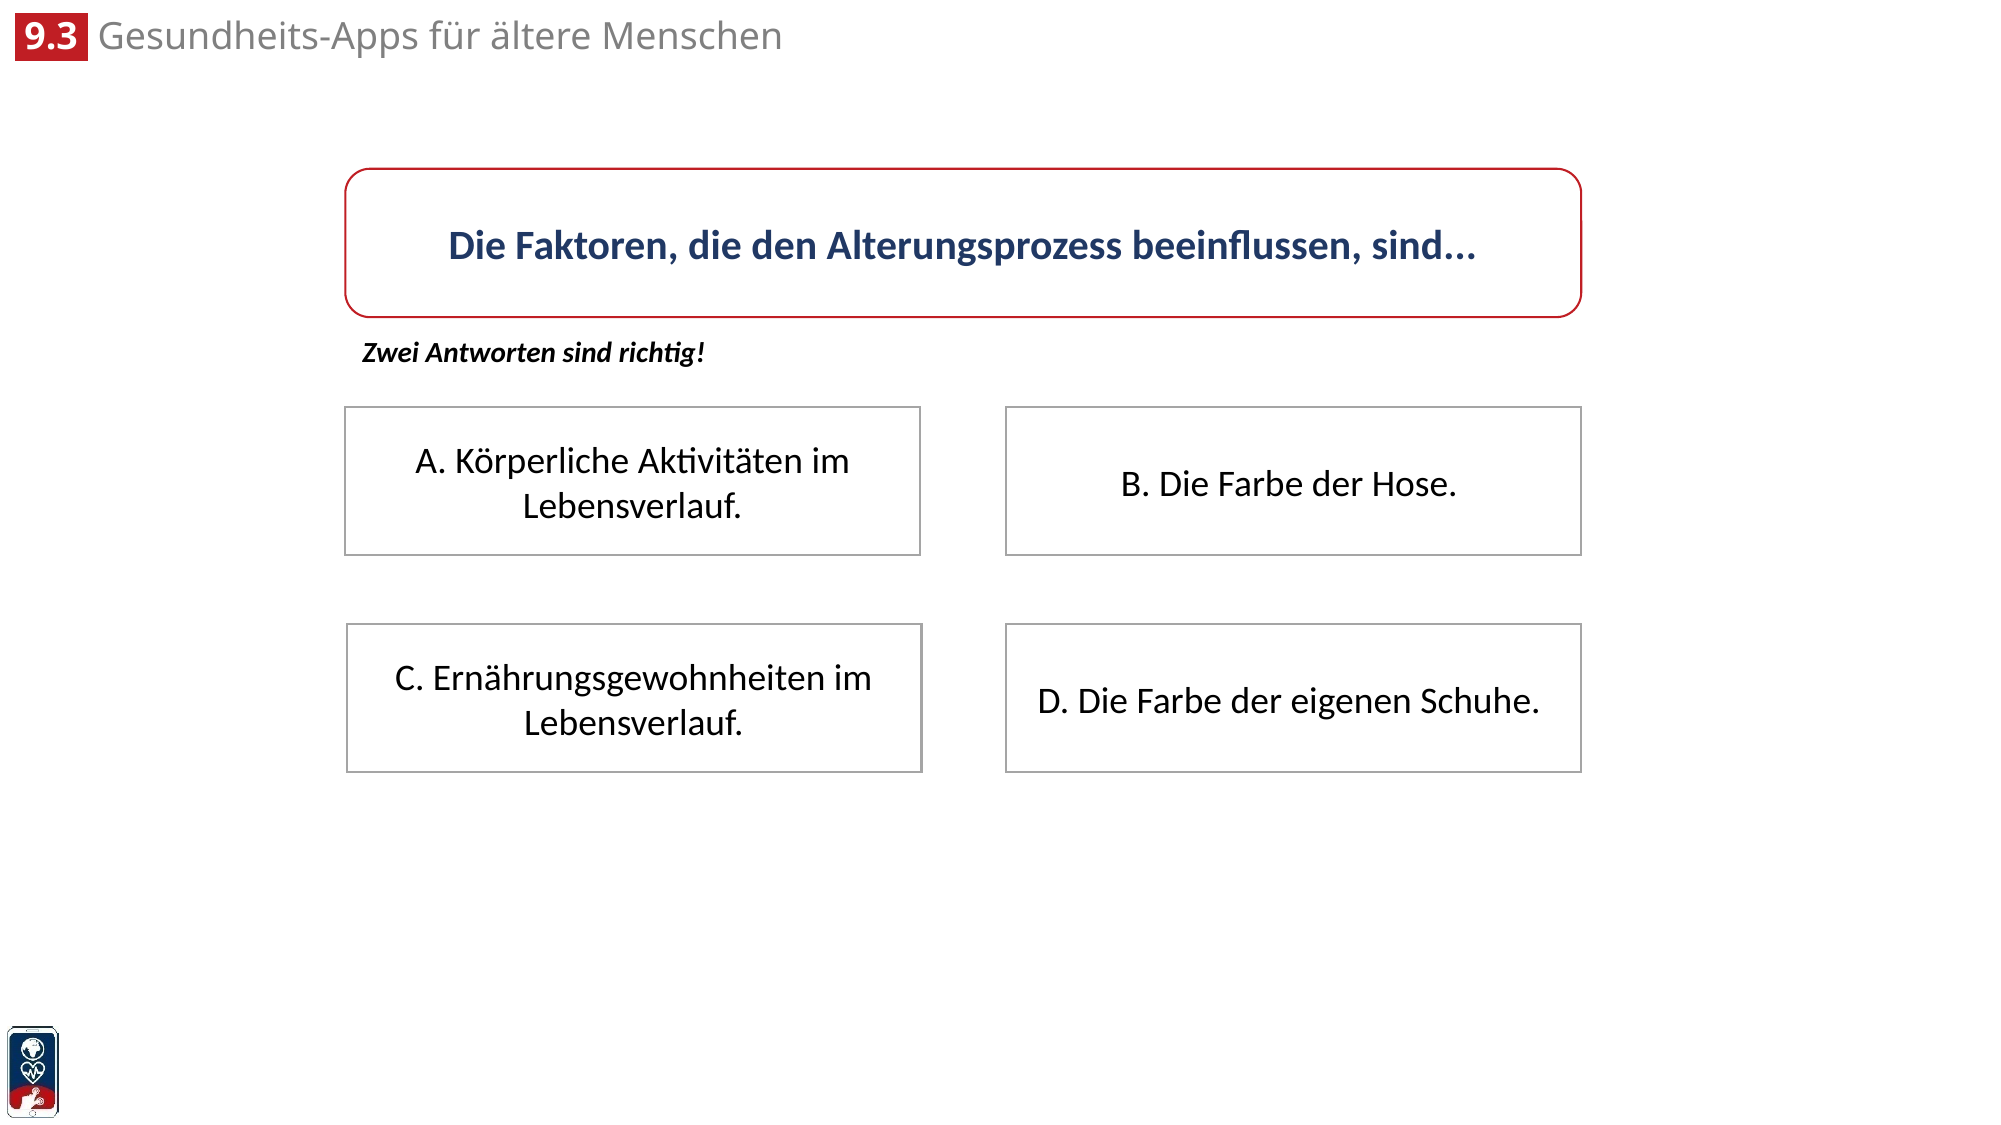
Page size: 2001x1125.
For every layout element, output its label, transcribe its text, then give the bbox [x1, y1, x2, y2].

text_box C. Ernährungsgewohnheiten im Lebensverlauf. [346, 623, 923, 773]
text_box A. Körperliche Aktivitäten im Lebensverlauf. [344, 406, 921, 556]
text_box Die Faktoren, die den Alterungsprozess beeinflussen, sind... [344, 167, 1583, 319]
text_box D. Die Farbe der eigenen Schuhe. [1005, 623, 1582, 773]
text_box B. Die Farbe der Hose. [1005, 406, 1582, 556]
text_box Zwei Antworten sind richtig! [347, 325, 721, 376]
picture [7, 1026, 59, 1118]
